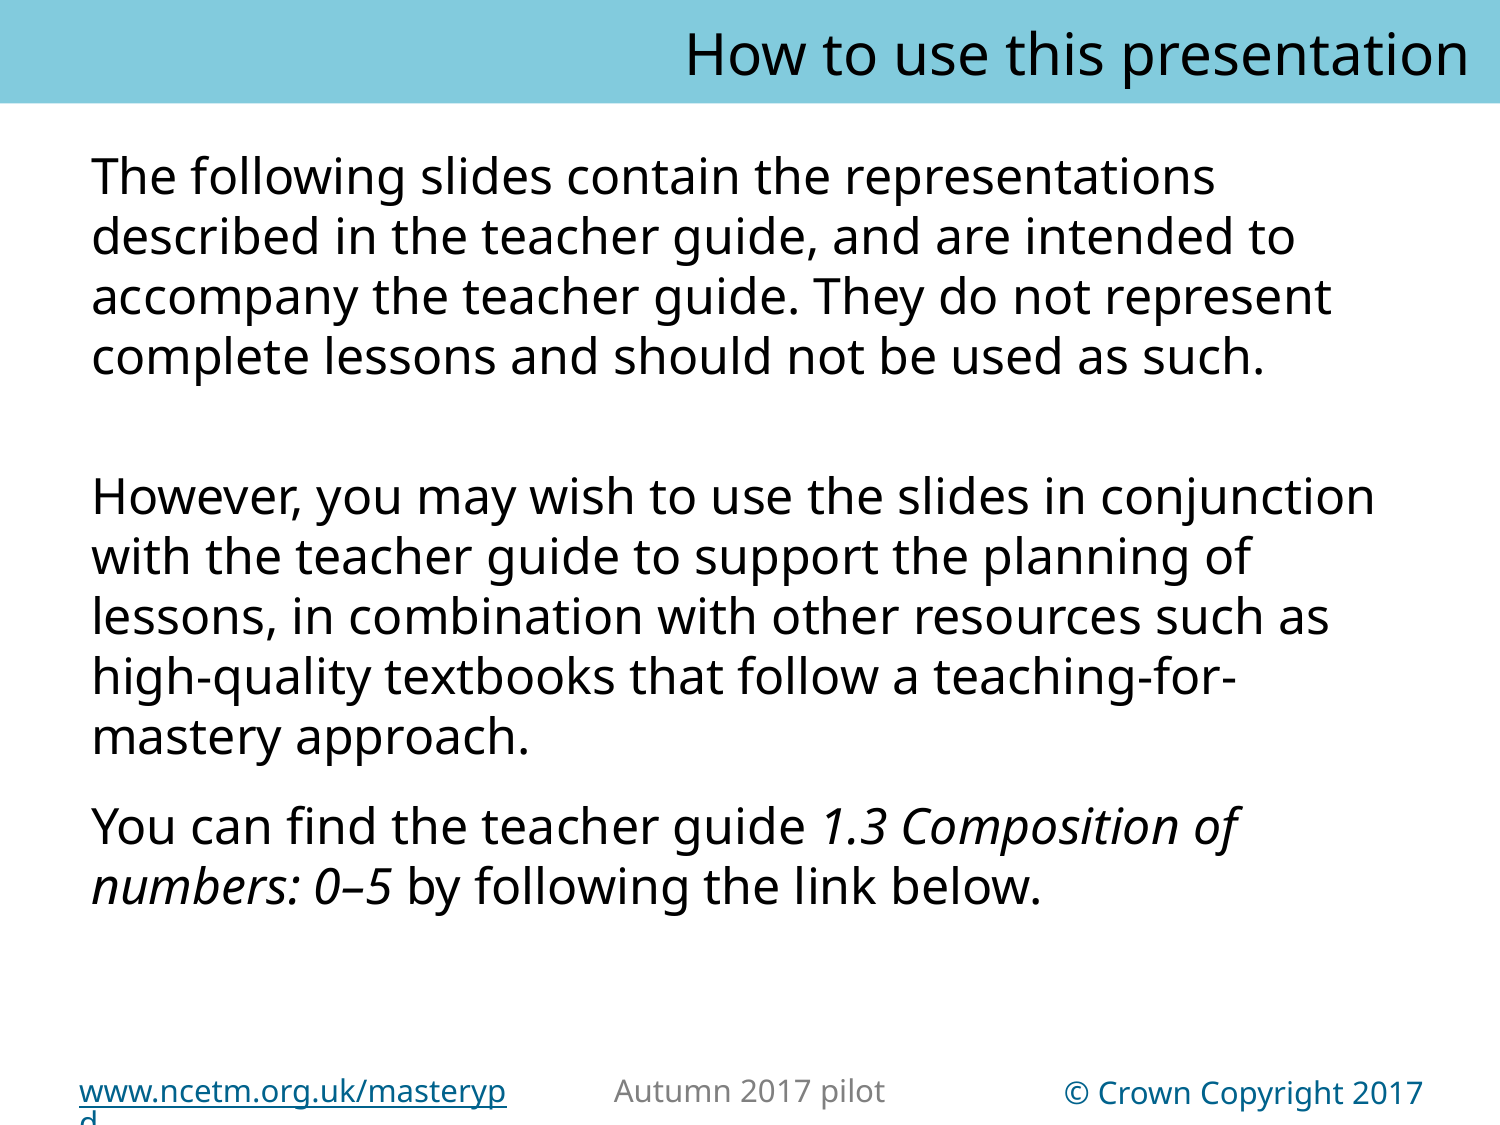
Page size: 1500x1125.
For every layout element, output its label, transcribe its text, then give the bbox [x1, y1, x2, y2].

list You can find the teacher guide 1.3 Composition of numbers: 0–5 by following the link below. [76, 786, 1424, 972]
list How to use this presentation [0, 0, 1500, 104]
